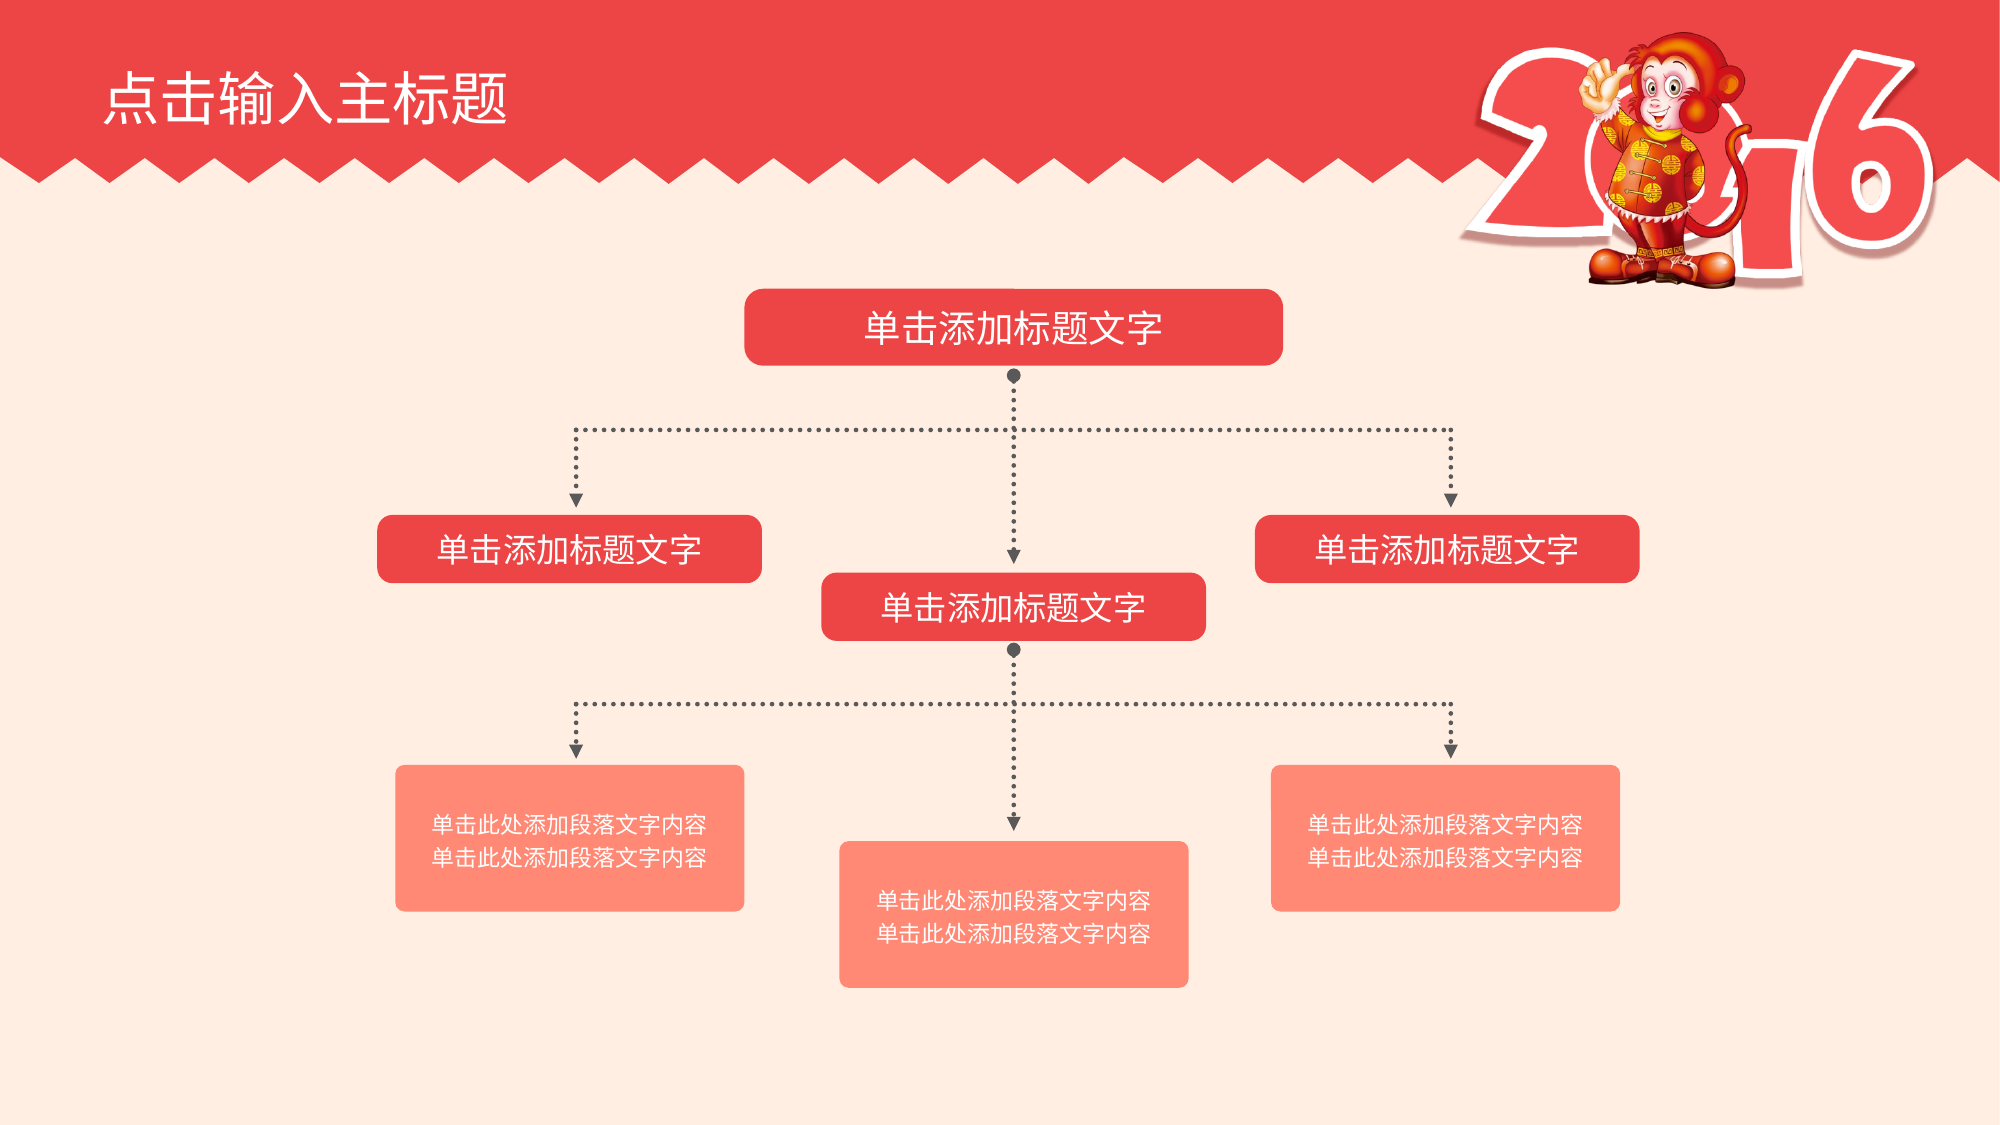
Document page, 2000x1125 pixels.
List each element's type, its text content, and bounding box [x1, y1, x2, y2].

picture [1454, 0, 2000, 450]
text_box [376, 514, 1640, 584]
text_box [575, 703, 1452, 760]
text_box 点击输入主标题 [86, 54, 525, 140]
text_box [394, 764, 1621, 912]
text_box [575, 429, 1452, 508]
text_box [1007, 375, 1020, 382]
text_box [744, 288, 1284, 366]
text_box [1007, 643, 1020, 656]
text_box 单击添加标题文字 [821, 592, 1207, 641]
text_box 单击此处添加段落文字内容 单击此处添加段落文字内容 [839, 920, 1189, 988]
